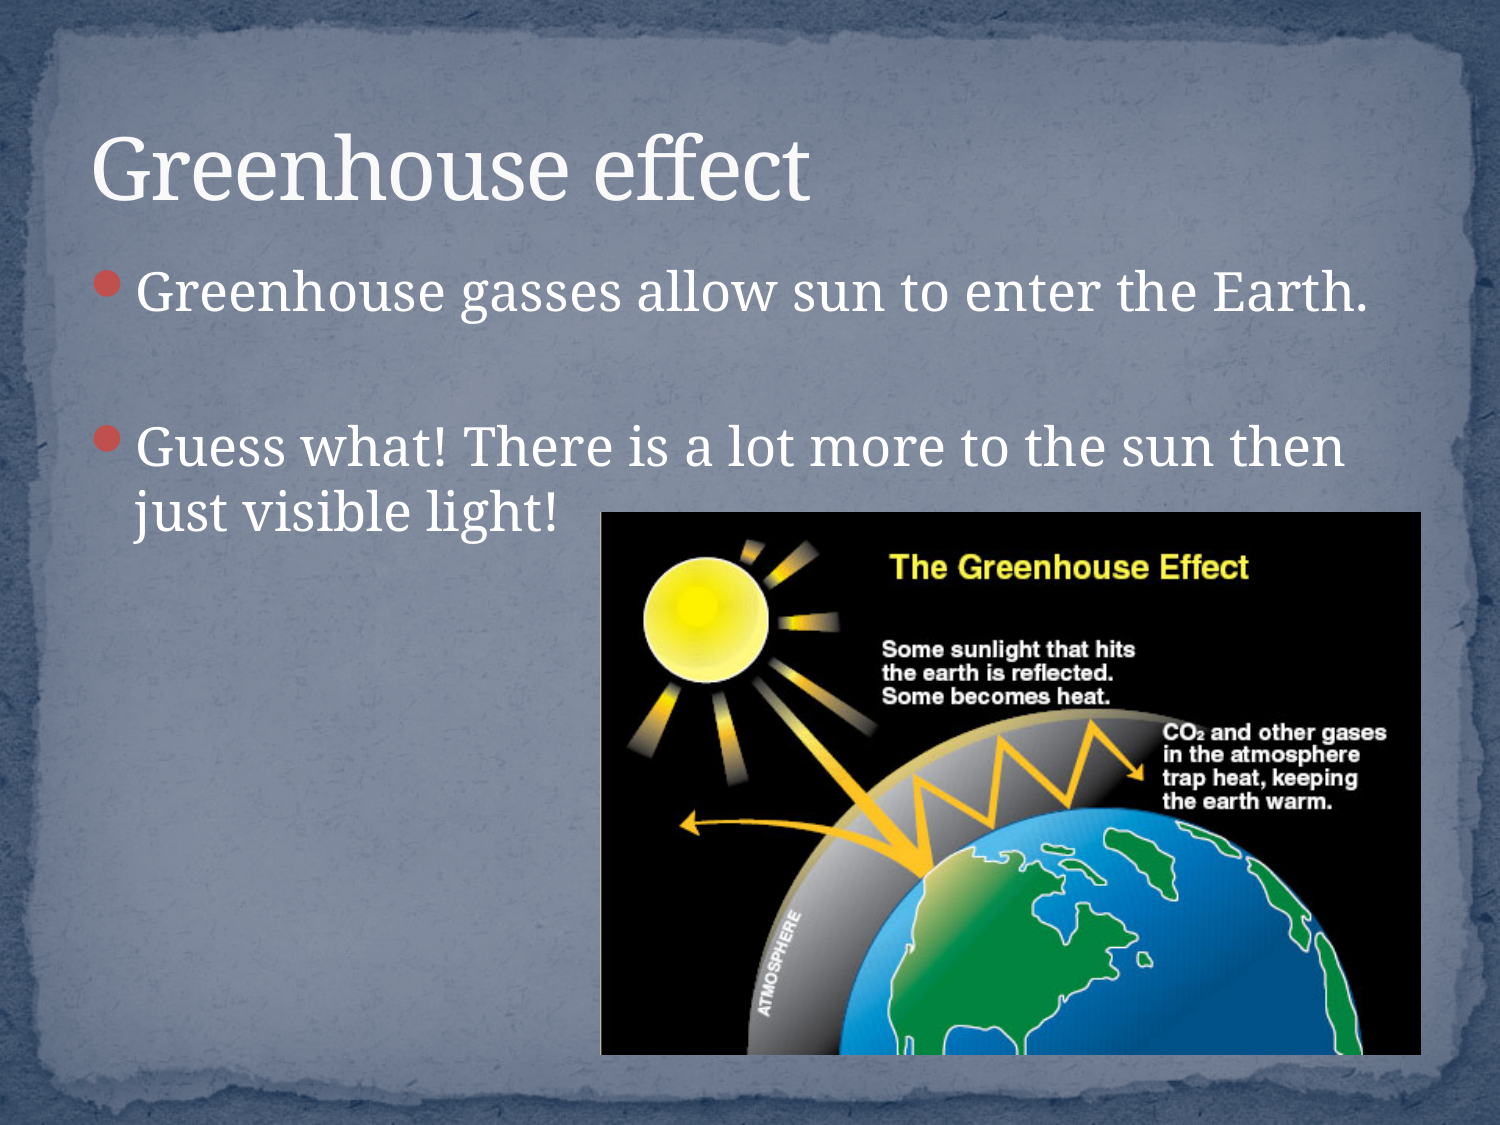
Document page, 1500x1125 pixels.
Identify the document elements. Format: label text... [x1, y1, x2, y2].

list Greenhouse gasses allow sun to enter the Earth. Guess what! There is a lot more to the sun then just visible light! [75, 249, 1425, 1000]
picture [600, 512, 1421, 1055]
title Greenhouse effect [74, 24, 1425, 225]
